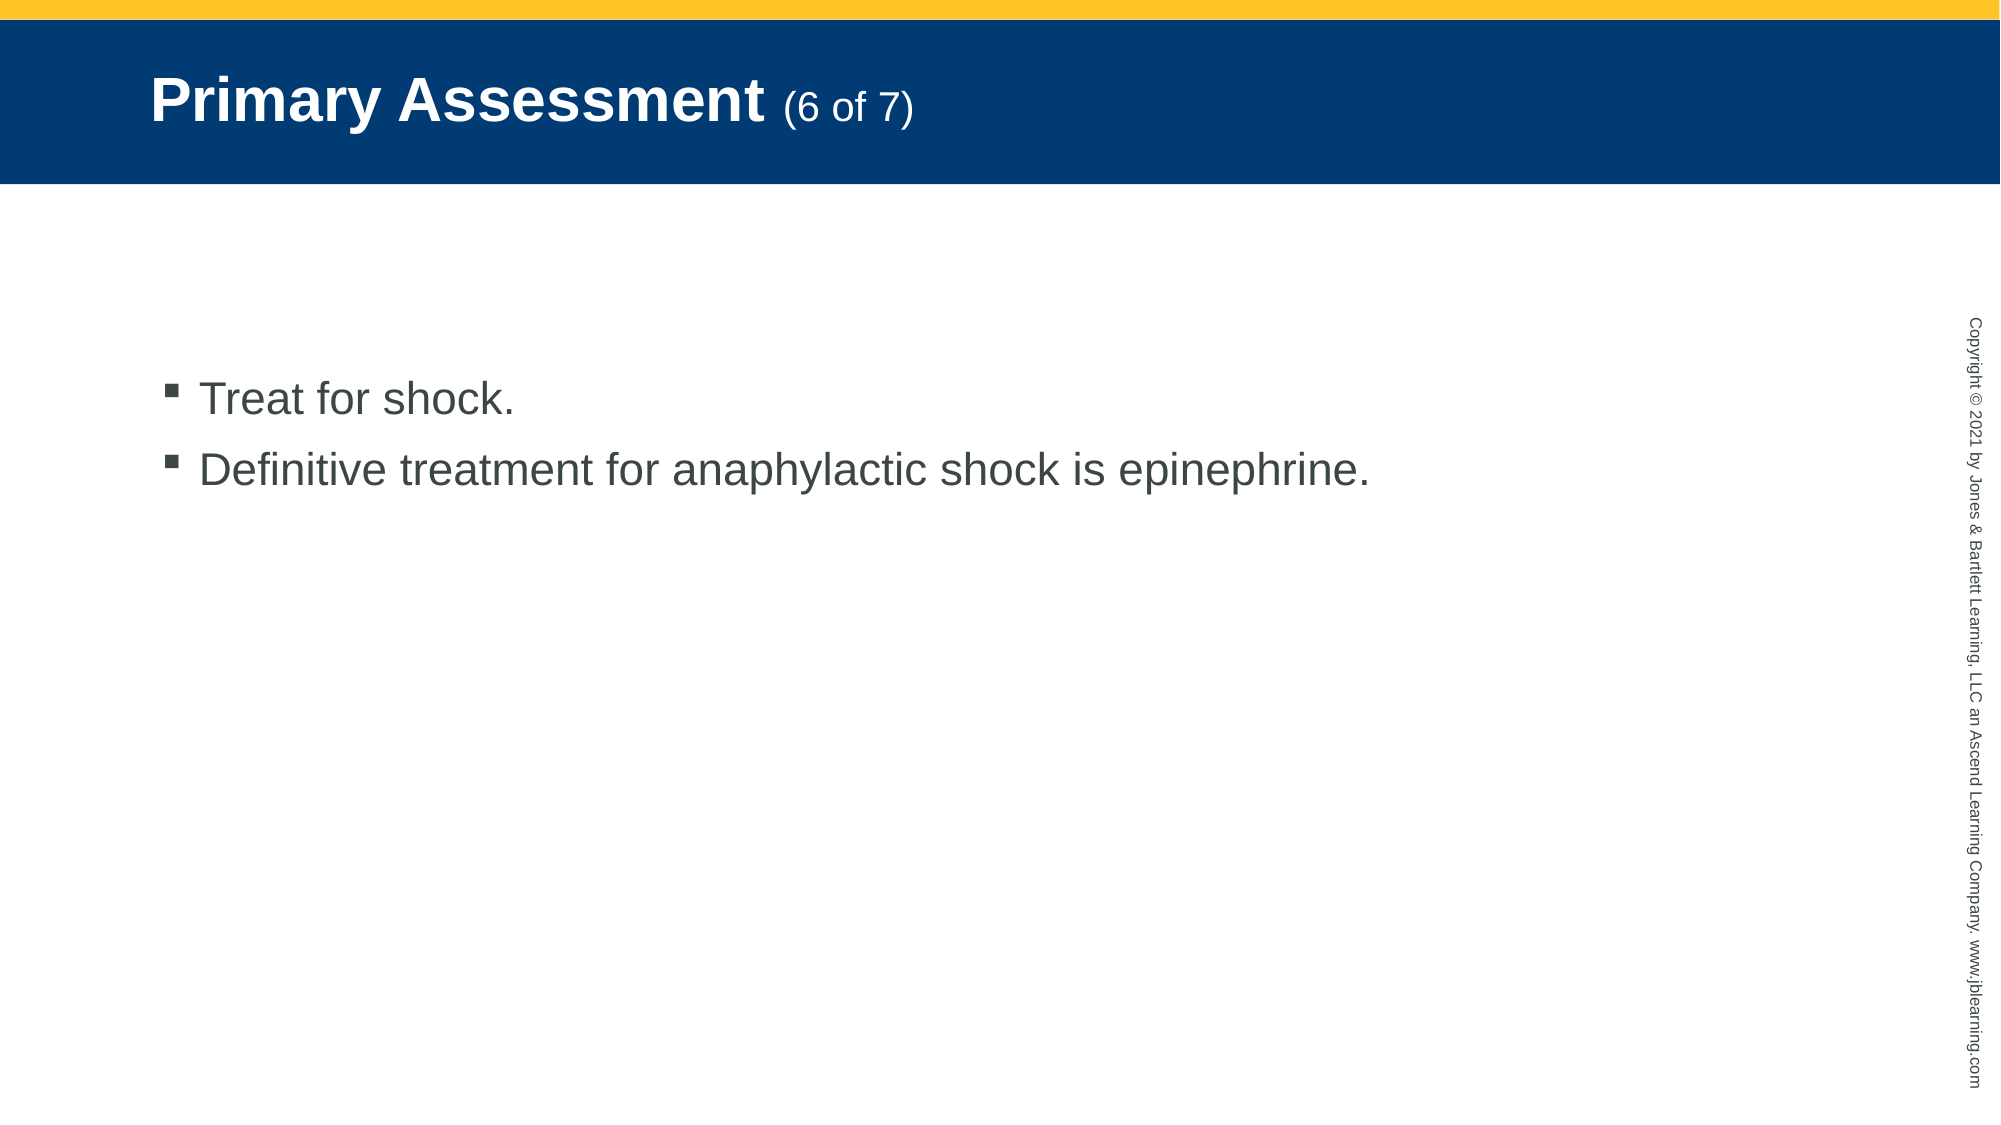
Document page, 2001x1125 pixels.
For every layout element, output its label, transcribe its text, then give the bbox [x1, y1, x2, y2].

title Primary Assessment (6 of 7) [0, 19, 2000, 185]
list Treat for shock. Definitive treatment for anaphylactic shock is epinephrine. [146, 361, 1859, 1016]
